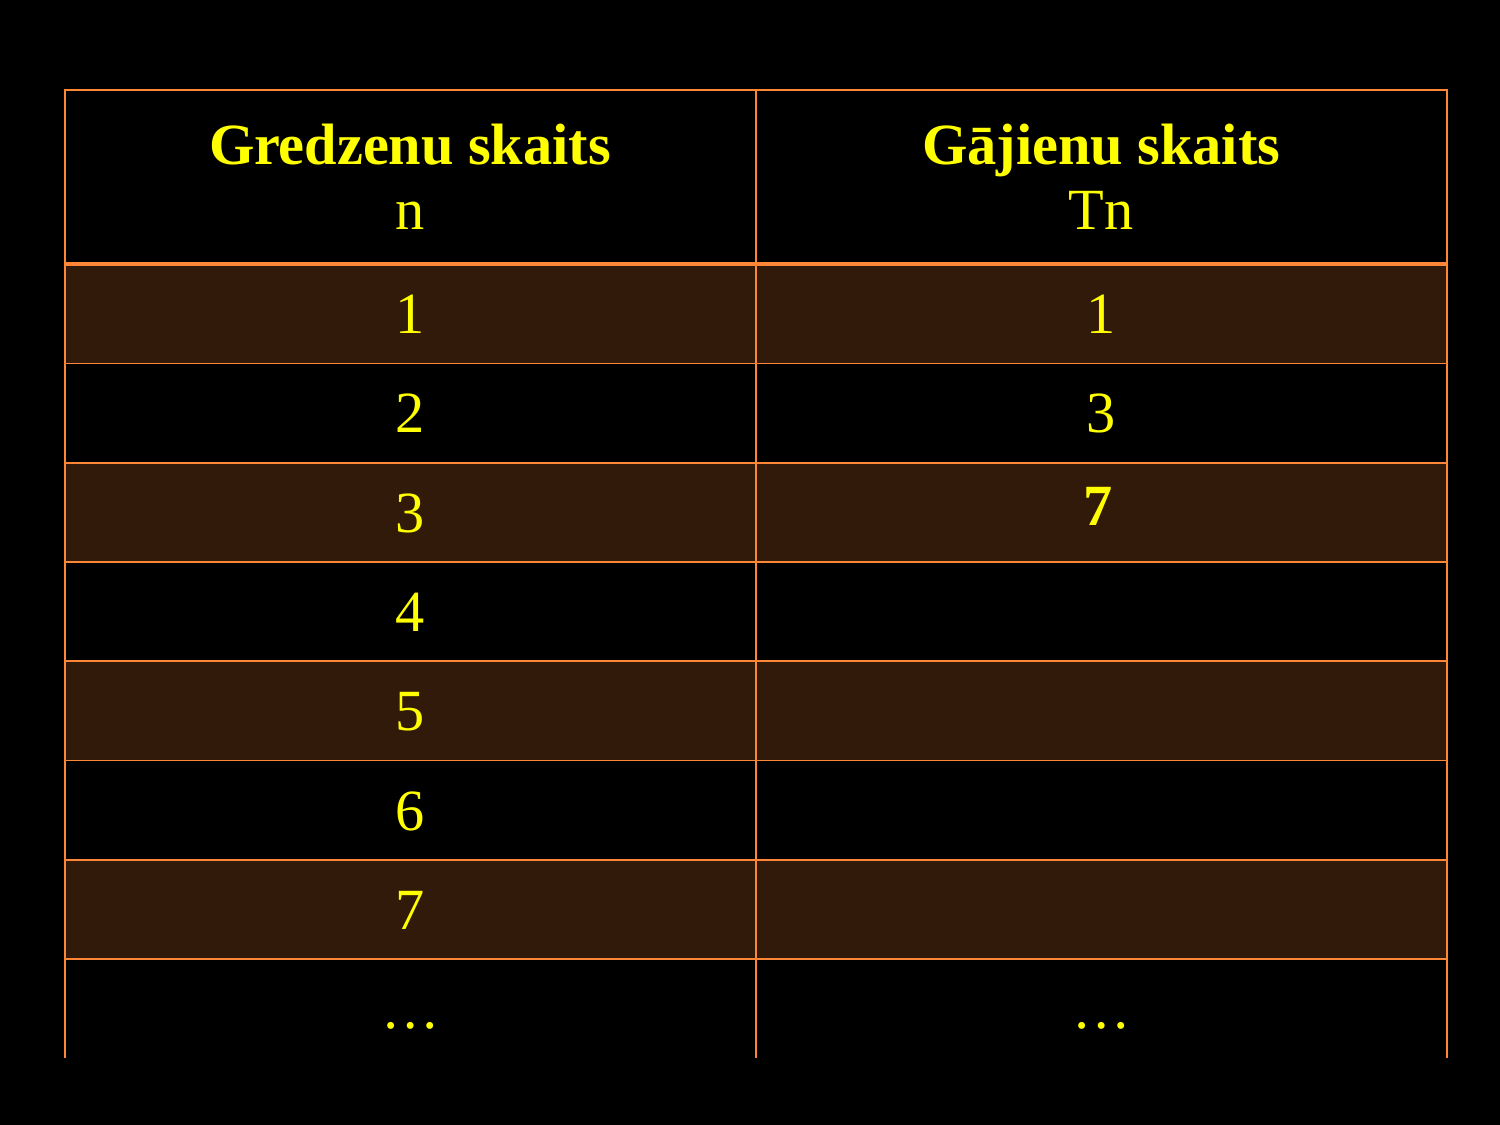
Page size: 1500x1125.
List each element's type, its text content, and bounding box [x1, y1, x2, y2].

table_cell 6 [66, 761, 755, 859]
table_cell [757, 761, 1446, 859]
table_cell 1 [757, 266, 1446, 363]
table_cell [757, 464, 1446, 561]
table_cell [757, 861, 1446, 958]
table_cell 1 [66, 266, 755, 363]
text_box 7 [998, 459, 1199, 545]
table_cell [757, 662, 1446, 760]
table_cell … [757, 960, 1446, 1058]
table_cell 3 [757, 364, 1446, 462]
table_cell 7 [66, 861, 755, 958]
table_cell 4 [66, 563, 755, 660]
table_cell 2 [66, 364, 755, 462]
table_header Gājienu skaits Tn [757, 91, 1446, 262]
table_cell 3 [66, 464, 755, 561]
table_cell 5 [66, 662, 755, 760]
table_cell … [66, 960, 755, 1058]
table_header Gredzenu skaits n [66, 91, 755, 262]
table_cell [757, 563, 1446, 660]
